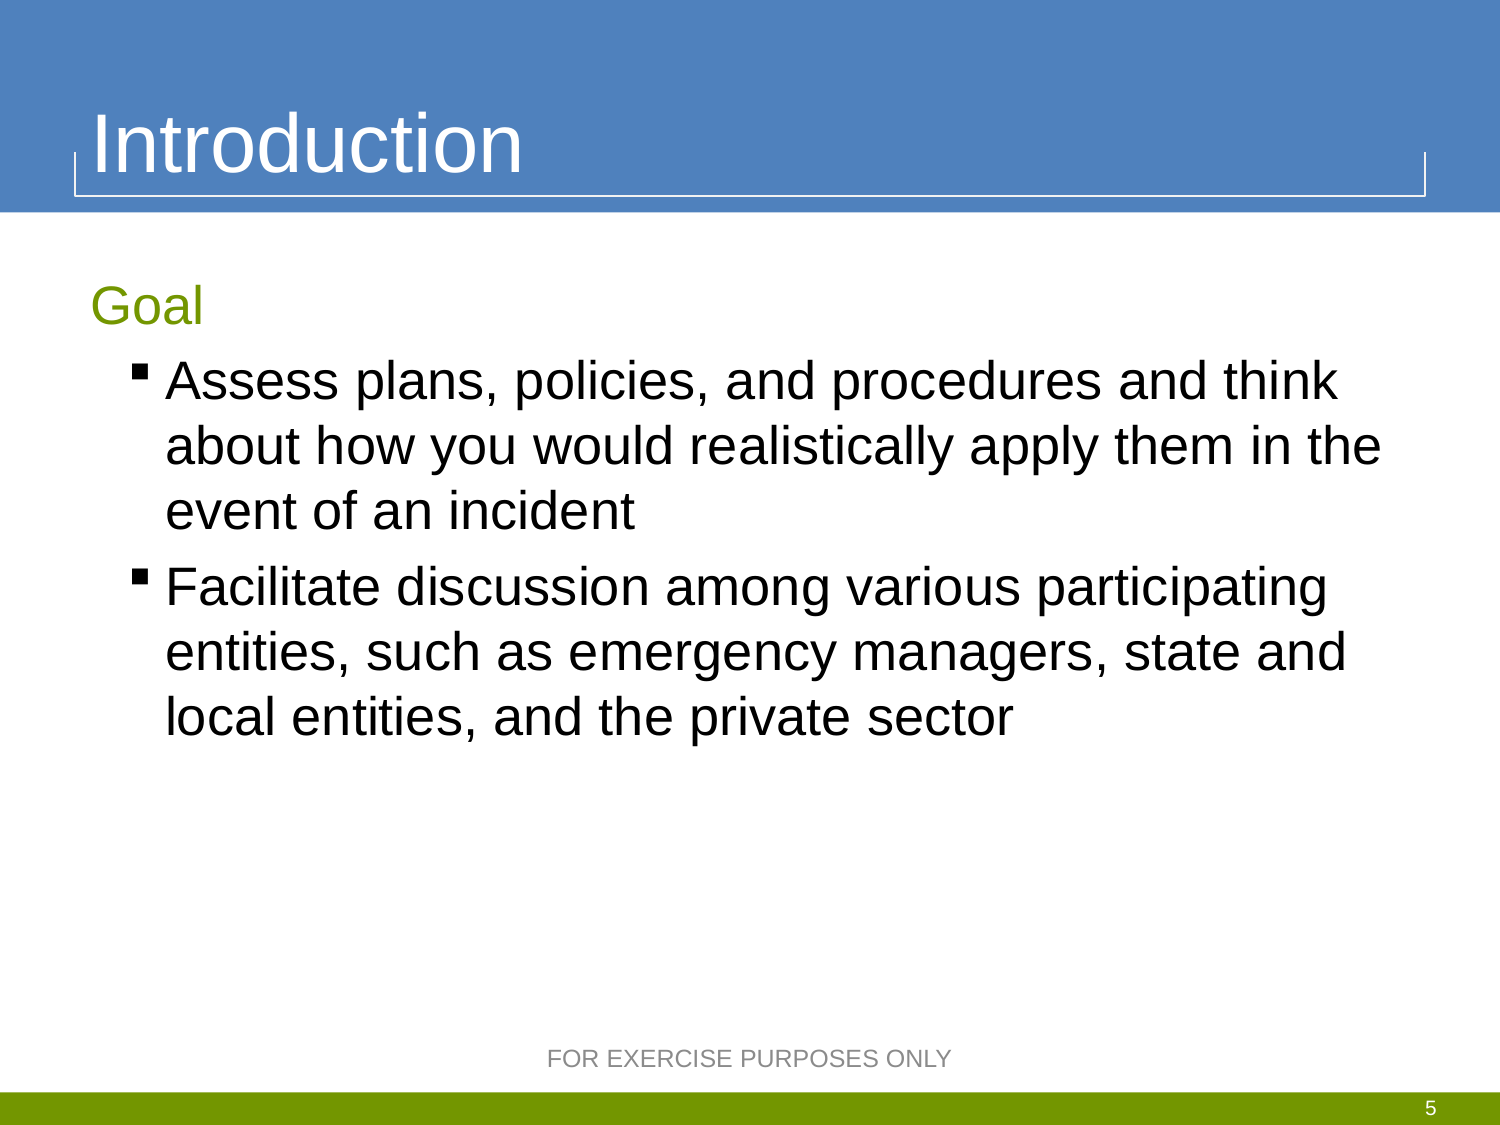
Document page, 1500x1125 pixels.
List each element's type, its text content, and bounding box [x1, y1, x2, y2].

footer FOR EXERCISE PURPOSES ONLY [512, 1042, 988, 1103]
title Introduction [74, 44, 1426, 233]
list Goal Assess plans, policies, and procedures and think about how you would realistically apply them in the event of an incident Facilitate discussion among various participating entities, such as emergency managers, state and local entities, and the private sector [74, 262, 1426, 1006]
